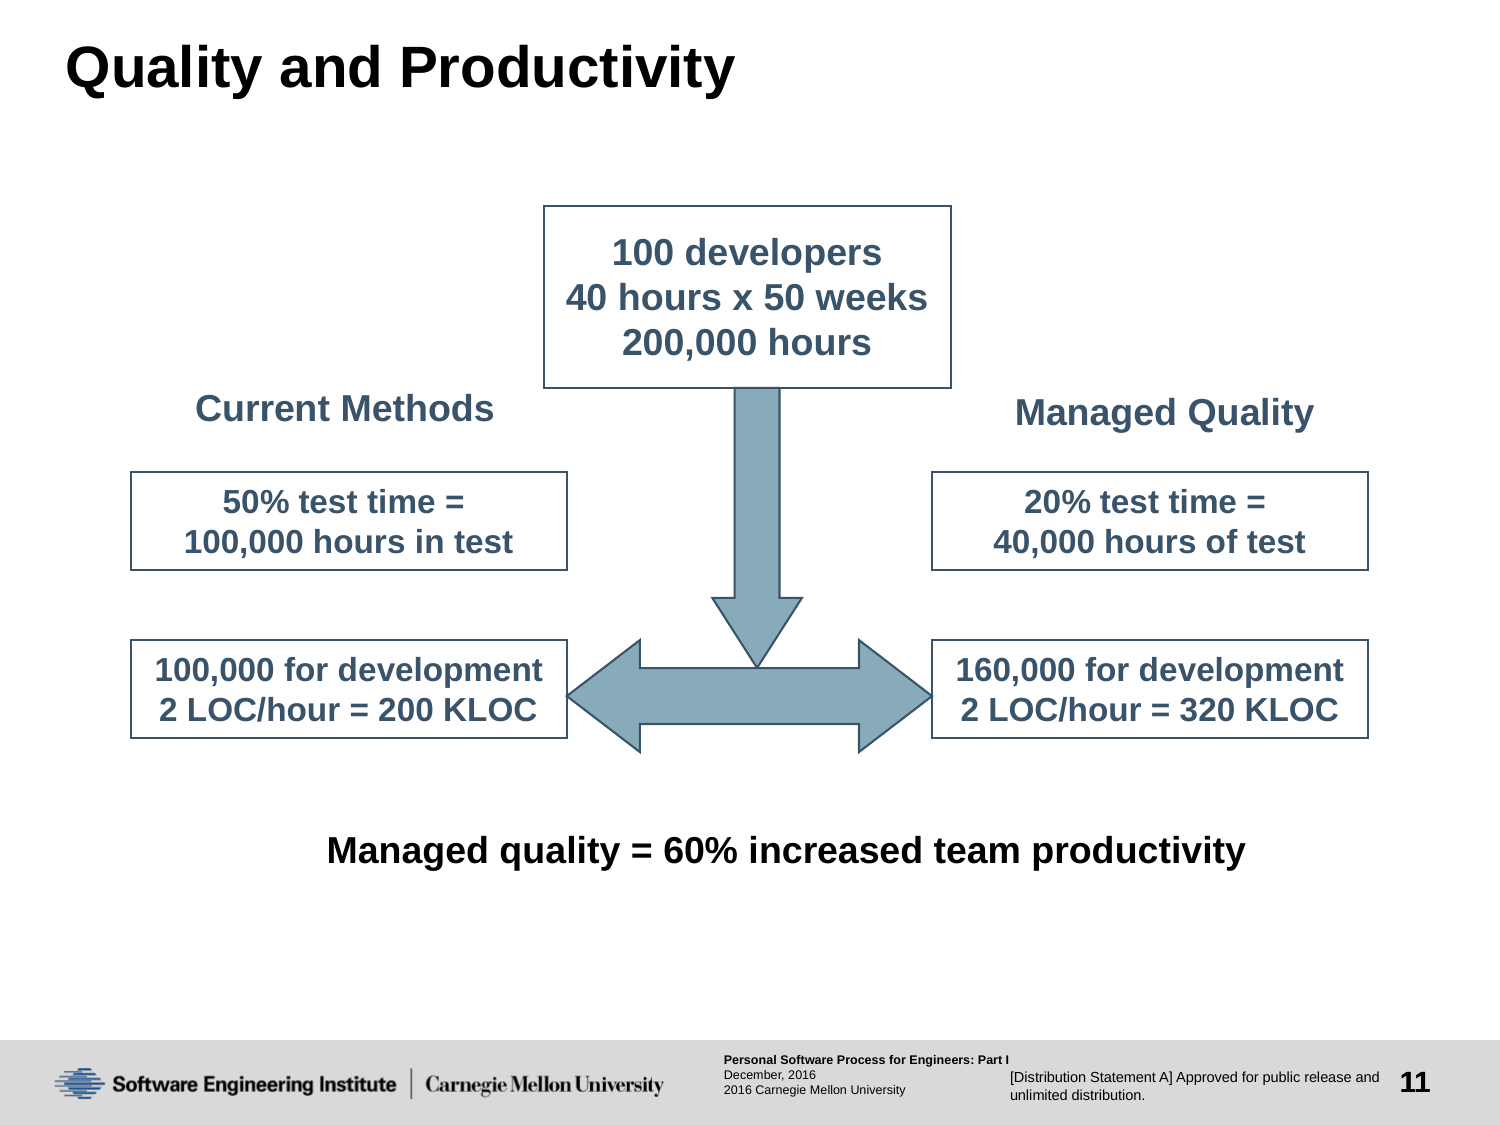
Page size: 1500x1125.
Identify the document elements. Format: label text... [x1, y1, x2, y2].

title Quality and Productivity [65, 37, 1313, 148]
text_box Managed quality = 60% increased team productivity [309, 817, 1271, 880]
picture [129, 204, 1372, 758]
picture [46, 1061, 673, 1104]
